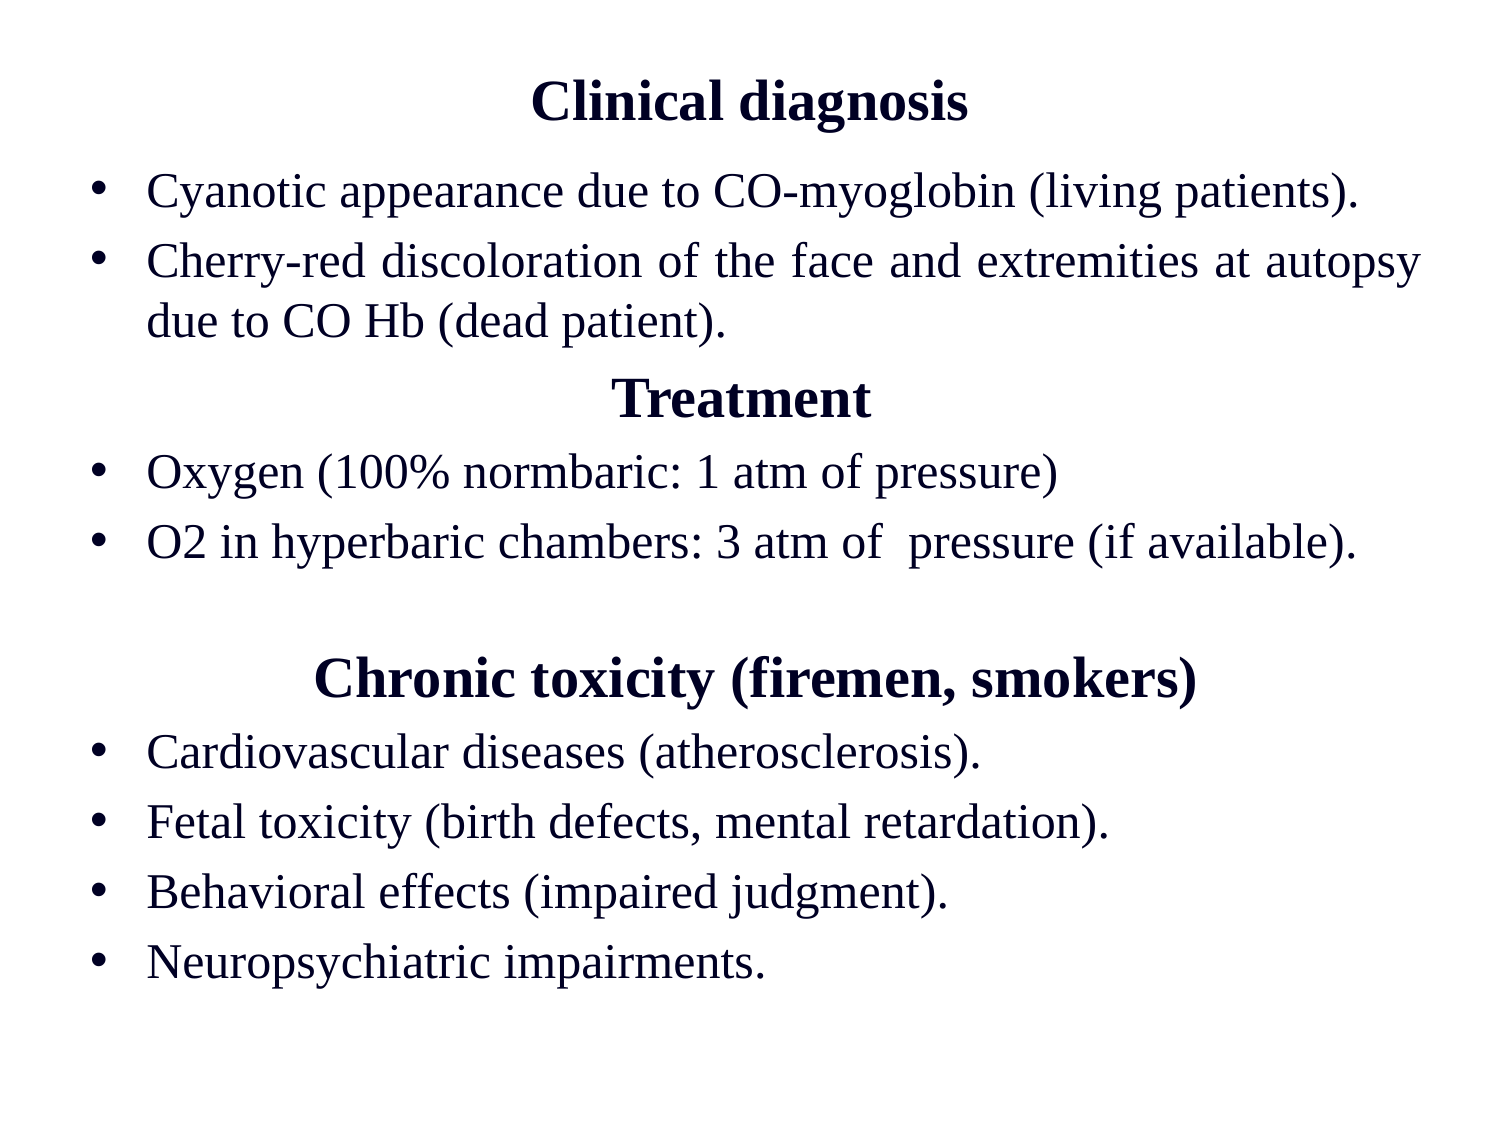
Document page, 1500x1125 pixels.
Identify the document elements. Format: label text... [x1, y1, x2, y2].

title Clinical diagnosis [75, 45, 1425, 149]
list Cyanotic appearance due to CO-myoglobin (living patients). Cherry-red discoloration of the face and extremities at autopsy due to CO Hb (dead patient). Treatment Oxygen (100% normbaric: 1 atm of pressure) O2 in hyperbaric chambers: 3 atm of pressure (if available). Chronic toxicity (firemen, smokers) Cardiovascular diseases (atherosclerosis). Fetal toxicity (birth defects, mental retardation). Behavioral effects (impaired judgment). Neuropsychiatric impairments. [75, 149, 1438, 1005]
